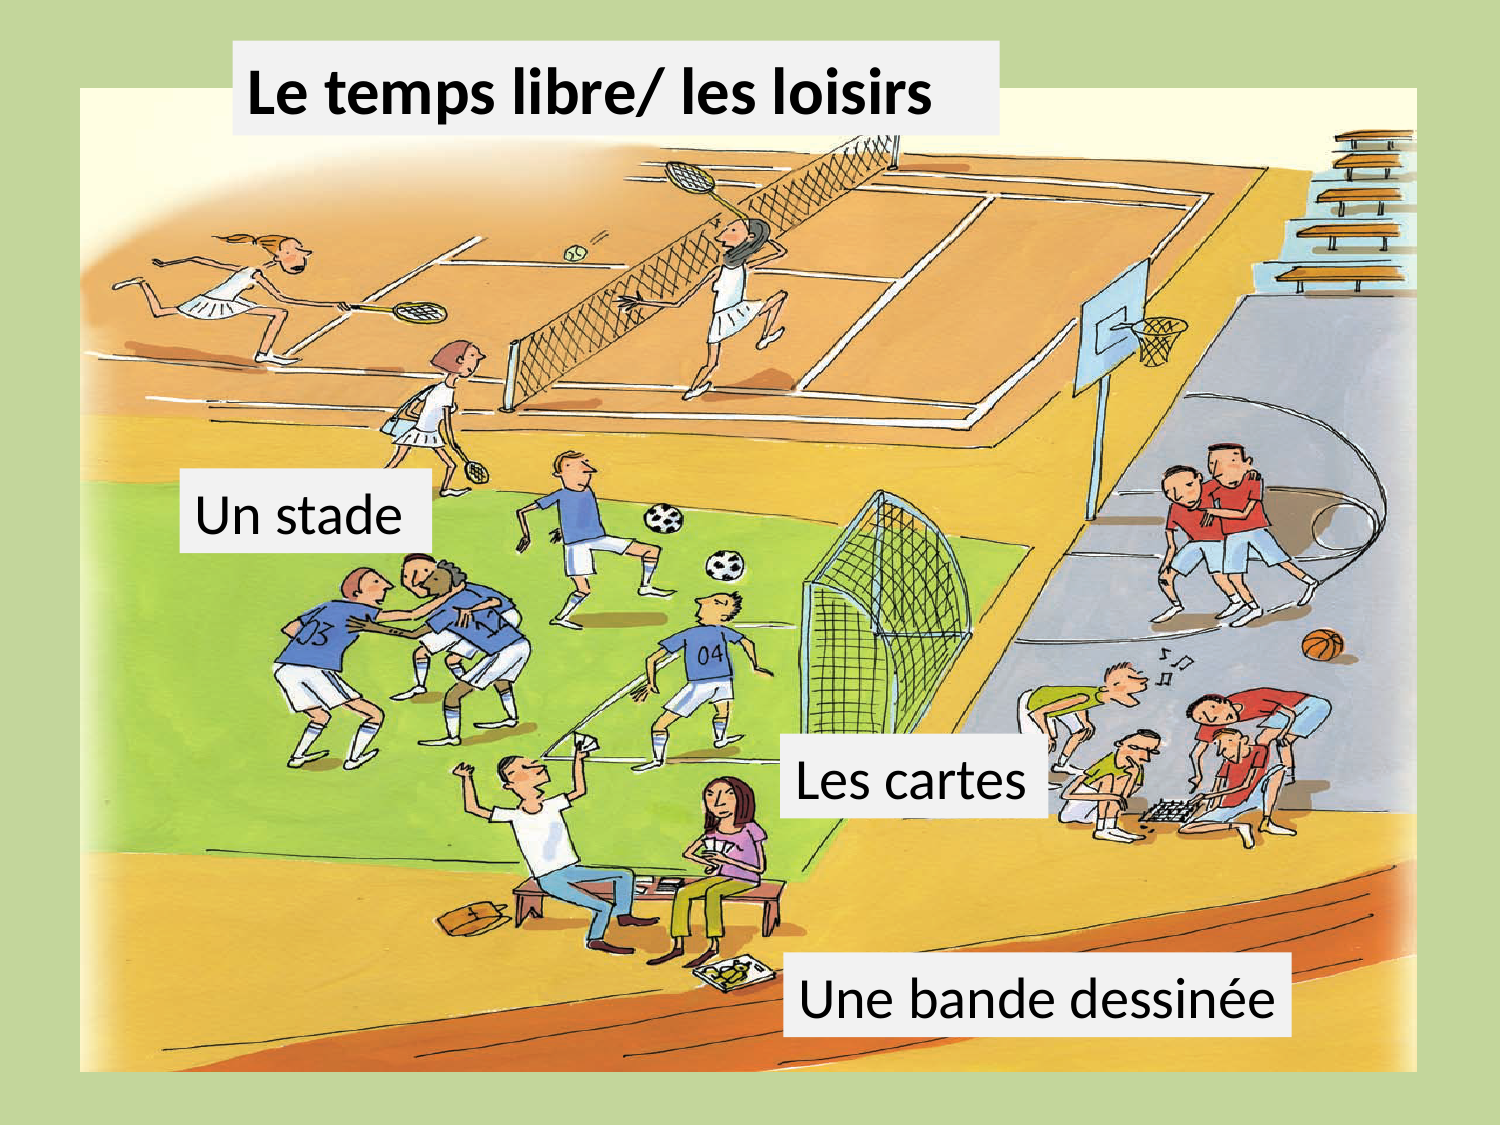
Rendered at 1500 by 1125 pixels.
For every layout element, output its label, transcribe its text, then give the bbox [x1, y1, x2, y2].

picture [79, 88, 1418, 1072]
text_box Le temps libre/ les loisirs [232, 40, 1000, 87]
